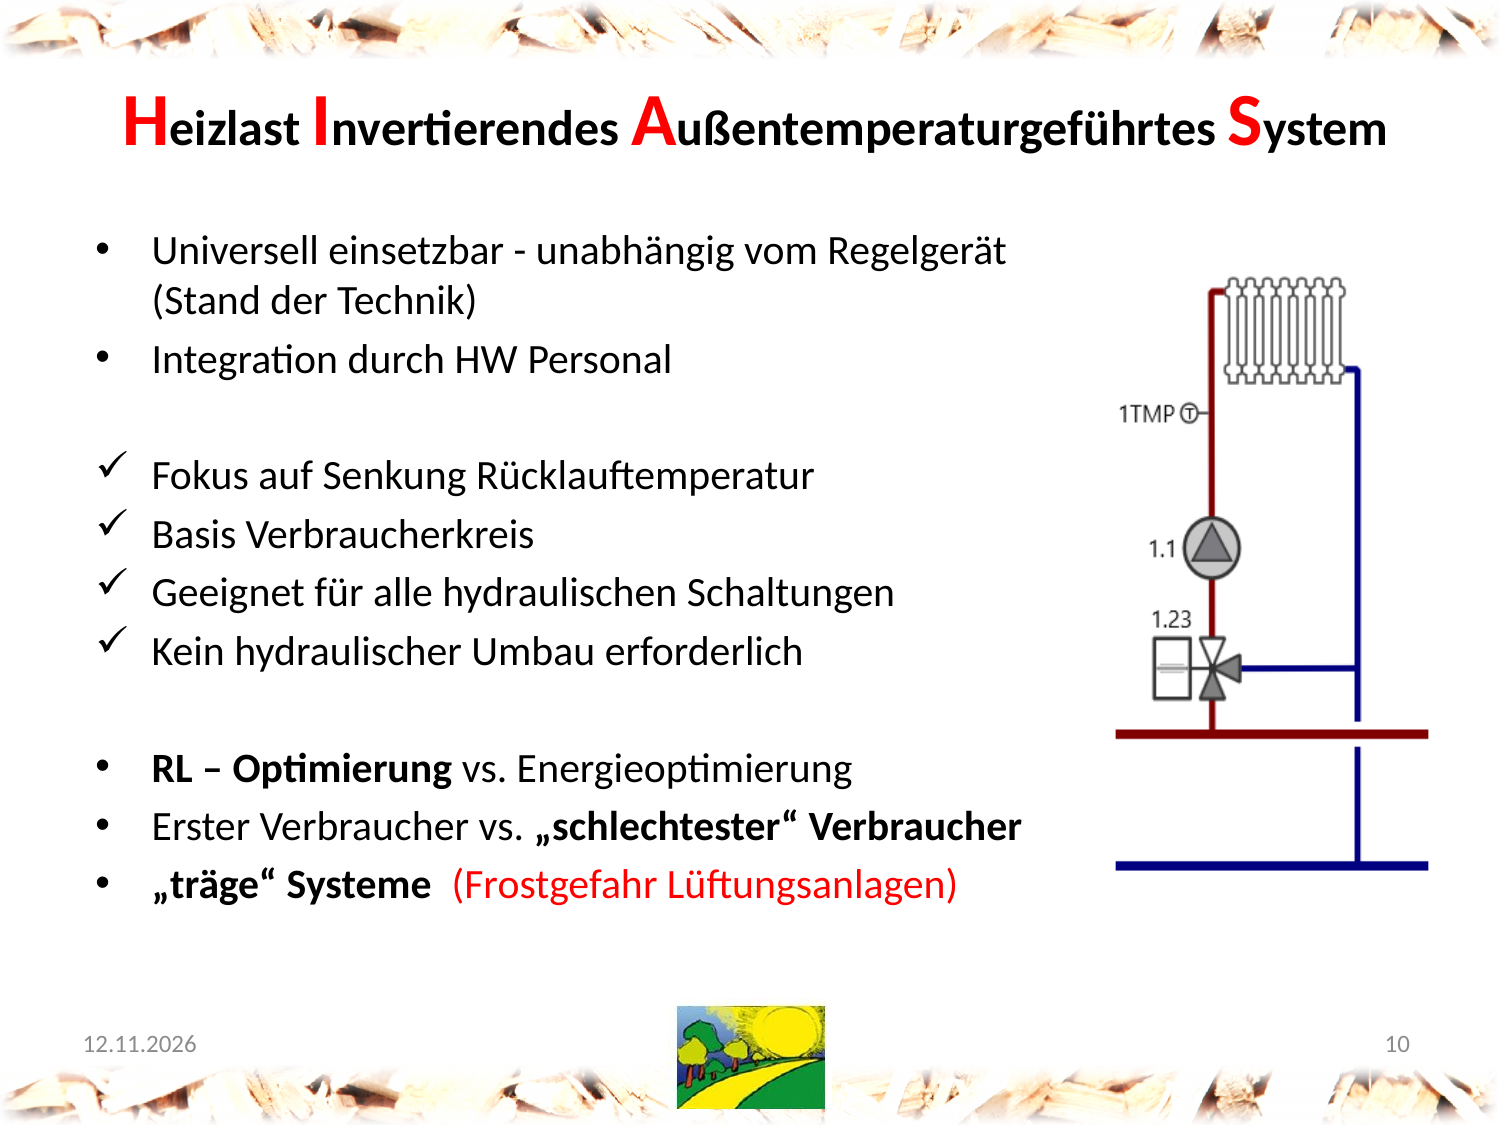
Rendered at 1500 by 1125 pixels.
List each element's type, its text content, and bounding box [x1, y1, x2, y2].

slide_number 10 [1074, 1012, 1425, 1073]
text_box Universell einsetzbar - unabhängig vom Regelgerät (Stand der Technik) Integration durch HW Personal Fokus auf Senkung Rücklauftemperatur Basis Verbraucherkreis Geeignet für alle hydraulischen Schaltungen Kein hydraulischer Umbau erforderlich RL – Optimierung vs. Energieoptimierung Erster Verbraucher vs. „schlechtester“ Verbraucher „träge“ Systeme (Frostgefahr Lüftungsanlagen) [80, 215, 1129, 976]
picture [31, 998, 1466, 1109]
picture [1115, 266, 1429, 886]
title Heizlast Invertierendes Außentemperaturgeführtes System [29, 62, 1471, 169]
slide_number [26, 23, 1476, 36]
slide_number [67, 1012, 418, 1073]
